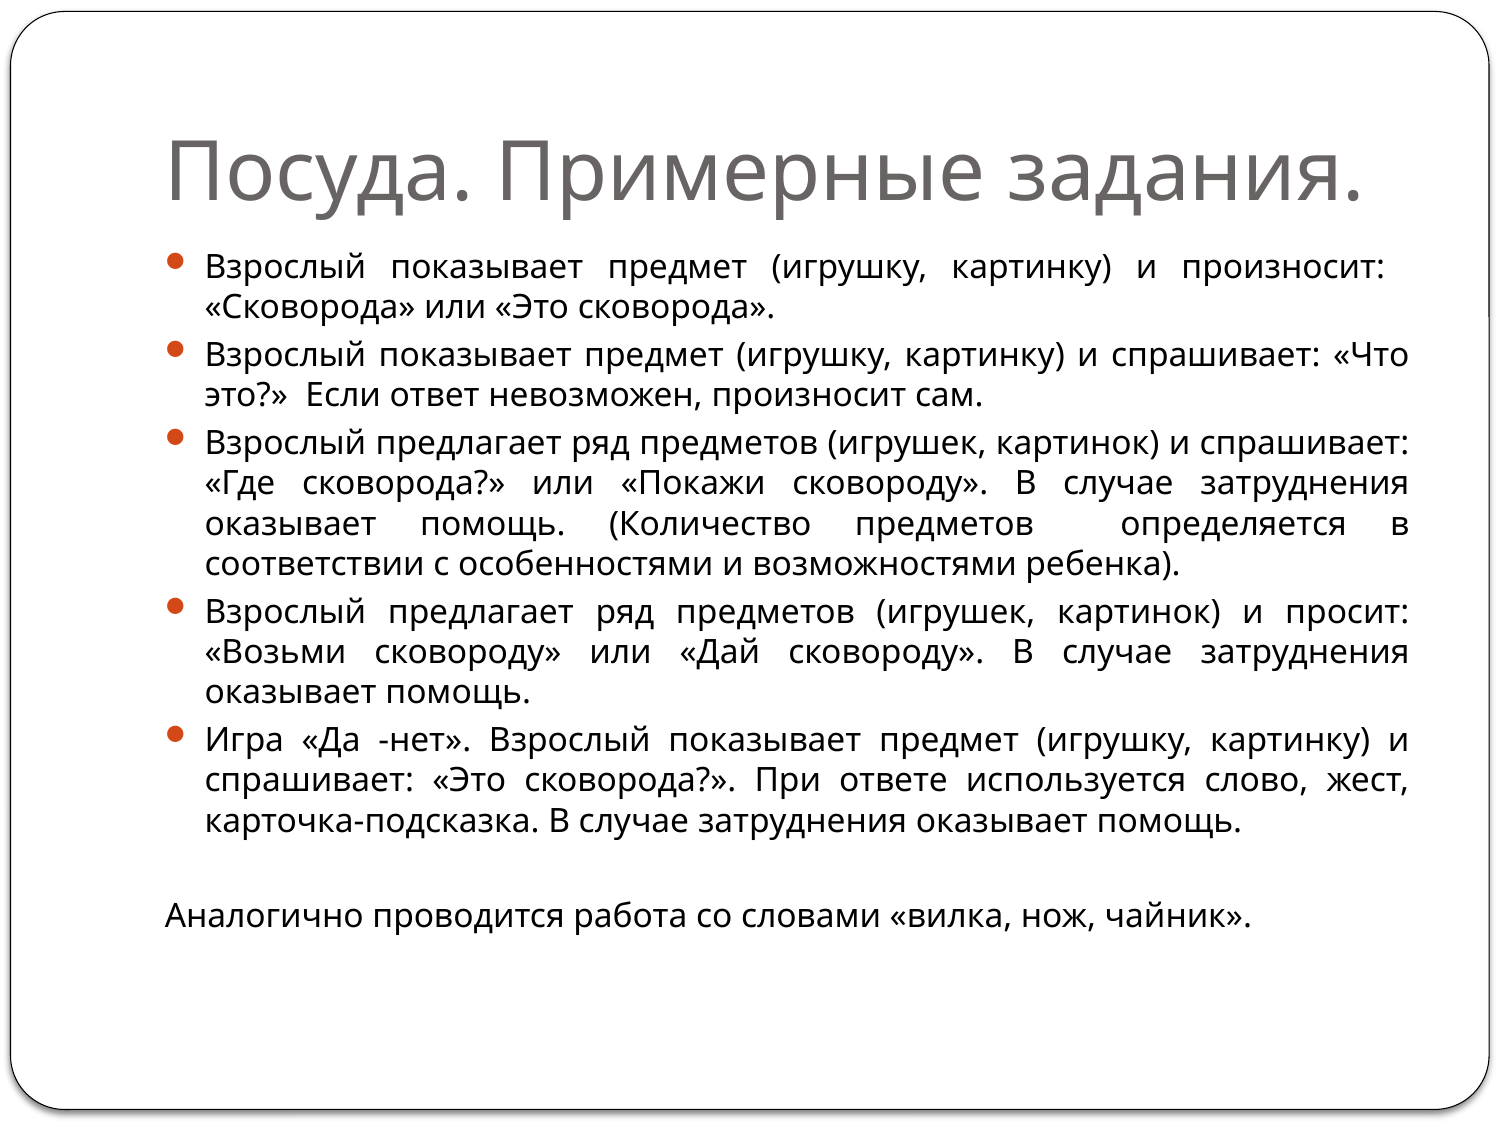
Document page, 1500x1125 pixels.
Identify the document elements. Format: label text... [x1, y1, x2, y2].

list Взрослый показывает предмет (игрушку, картинку) и произносит: «Сковорода» или «Это сковорода». Взрослый показывает предмет (игрушку, картинку) и спрашивает: «Что это?» Если ответ невозможен, произносит сам. Взрослый предлагает ряд предметов (игрушек, картинок) и спрашивает: «Где сковорода?» или «Покажи сковороду». В случае затруднения оказывает помощь. (Количество предметов определяется в соответствии с особенностями и возможностями ребенка). Взрослый предлагает ряд предметов (игрушек, картинок) и просит: «Возьми сковороду» или «Дай сковороду». В случае затруднения оказывает помощь. Игра «Да -нет». Взрослый показывает предмет (игрушку, картинку) и спрашивает: «Это сковорода?». При ответе используется слово, жест, карточка-подсказка. В случае затруднения оказывает помощь. Аналогично проводится работа со словами «вилка, нож, чайник». [150, 237, 1425, 988]
title Посуда. Примерные задания. [150, 45, 1425, 233]
